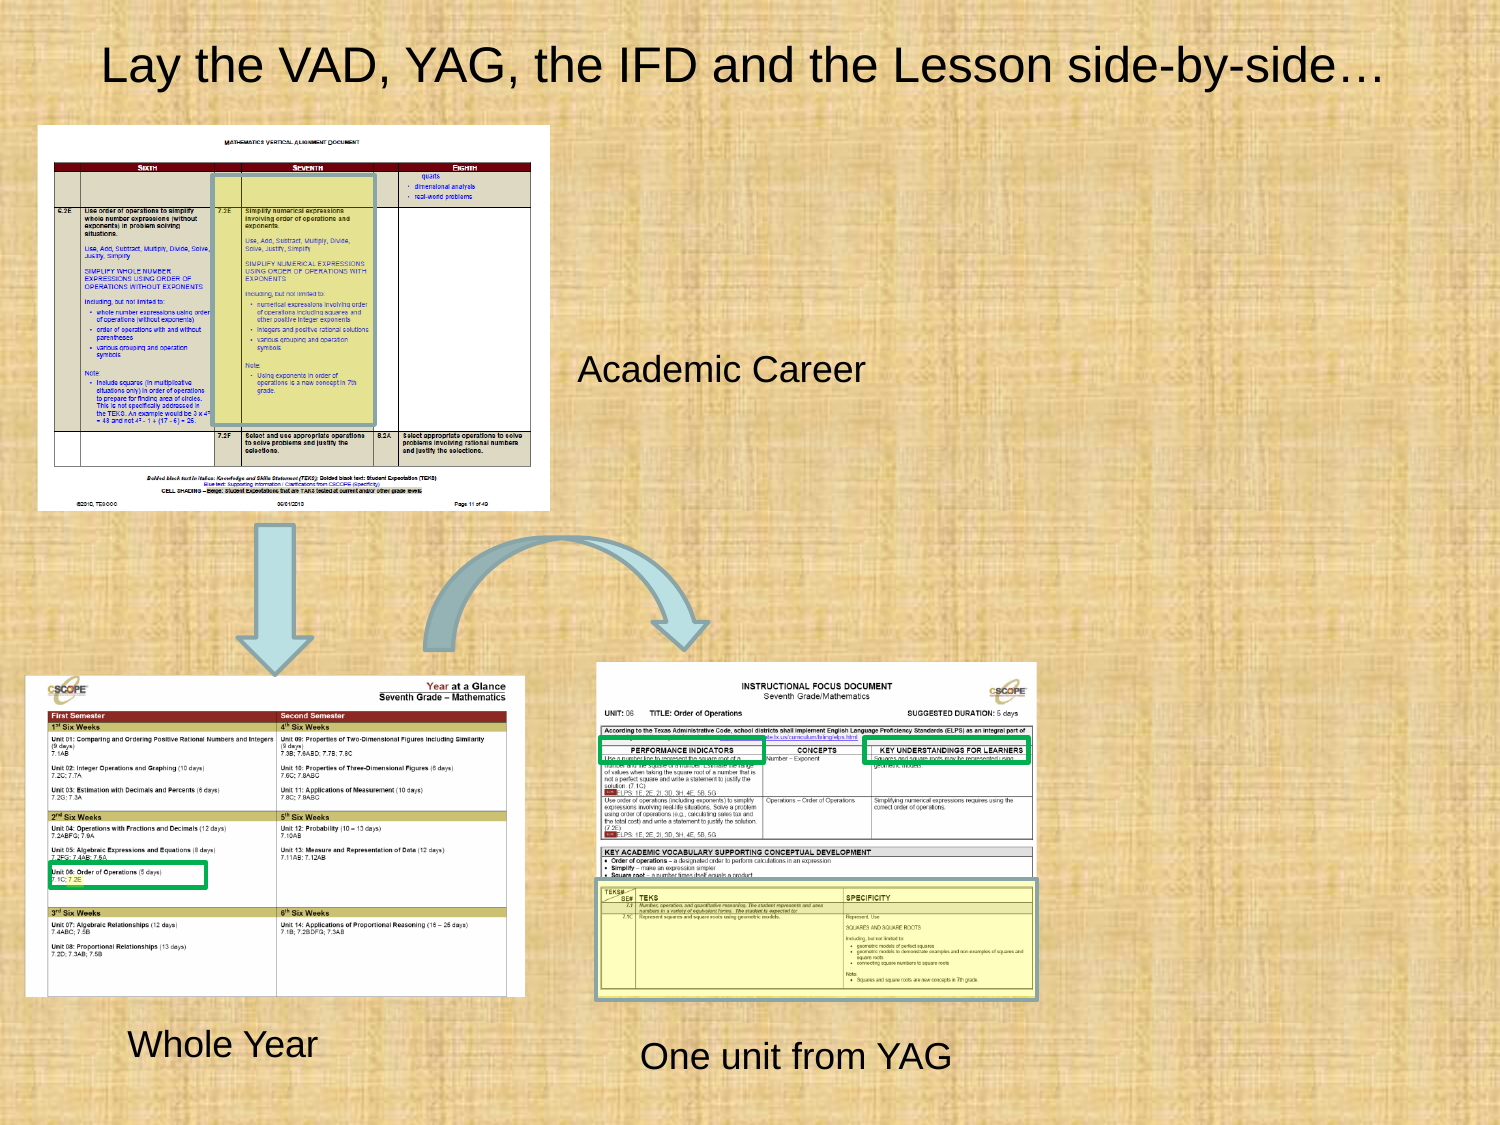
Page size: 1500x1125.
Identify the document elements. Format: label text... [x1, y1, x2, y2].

text_box One unit from YAG [624, 1024, 1025, 1085]
text_box [235, 522, 315, 673]
text_box Lay the VAD, YAG, the IFD and the Lesson side-by-side… [74, 24, 1414, 100]
picture [0, 0, 1500, 1125]
text_box [422, 535, 711, 653]
text_box Whole Year [112, 1012, 375, 1073]
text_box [599, 737, 1029, 763]
text_box Academic Career [562, 337, 900, 398]
